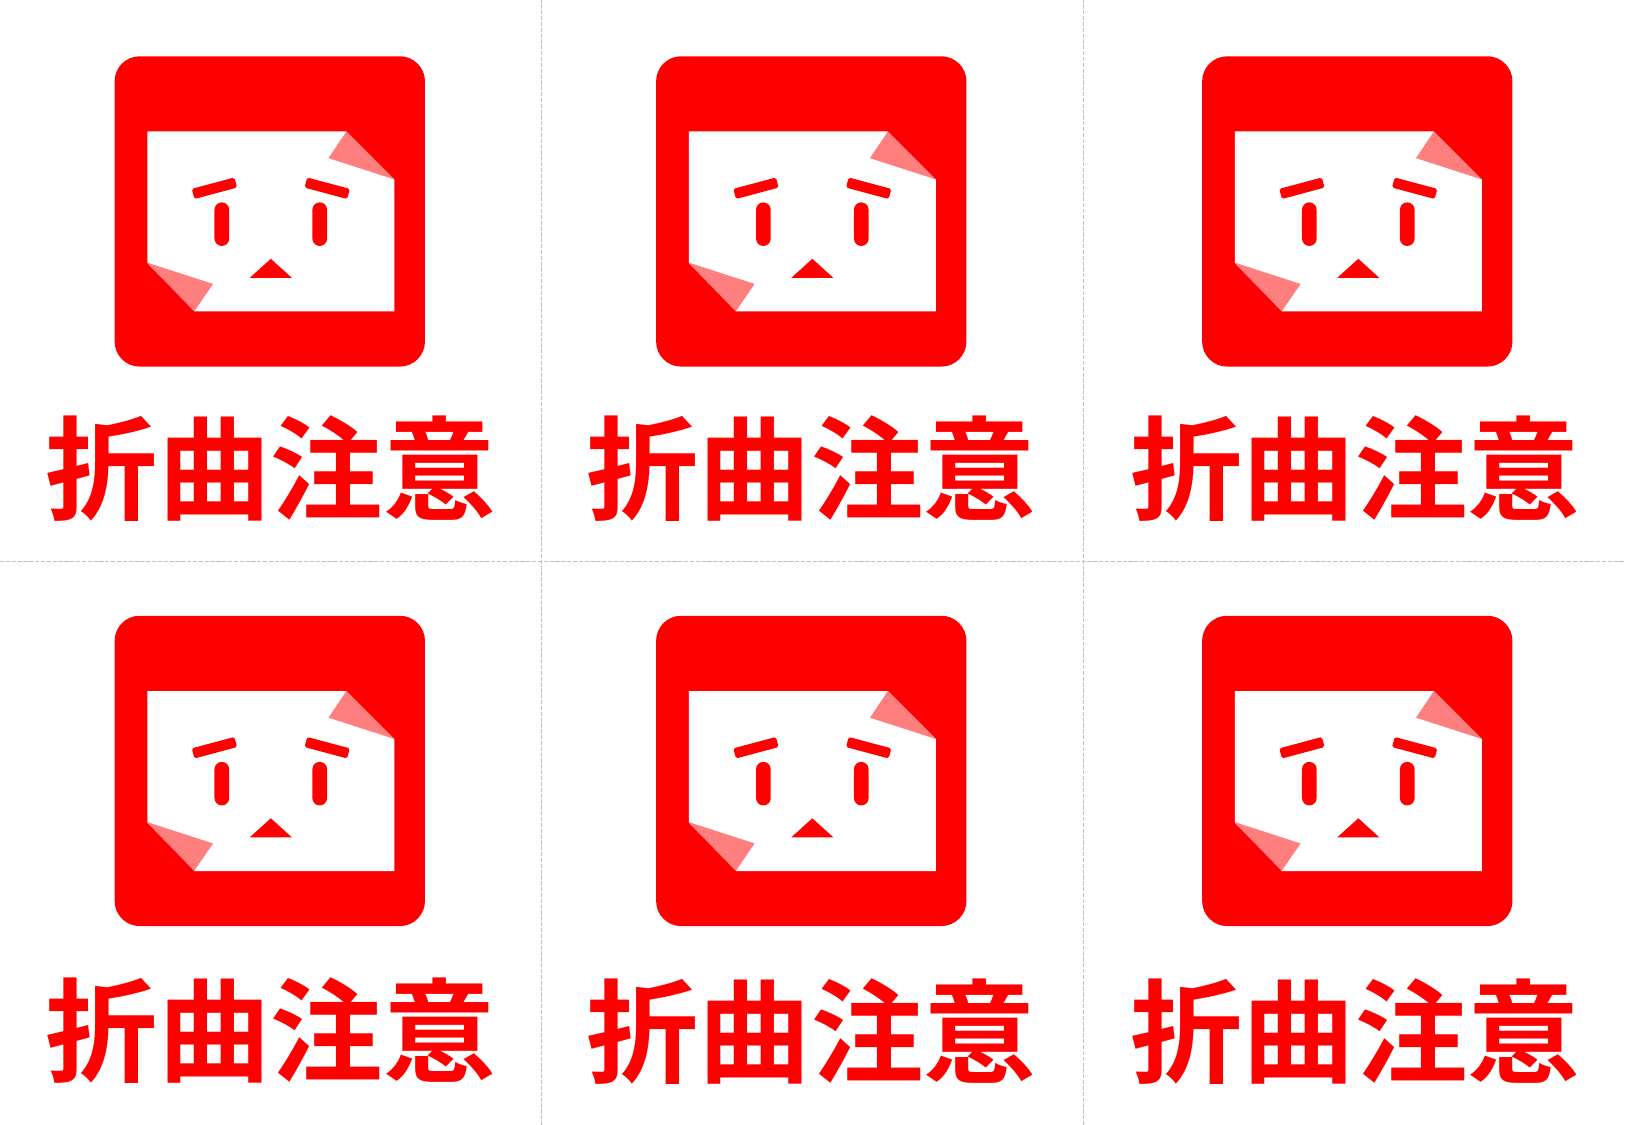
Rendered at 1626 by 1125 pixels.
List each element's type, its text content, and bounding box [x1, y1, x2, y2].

text_box 折曲注意 [586, 399, 1037, 535]
text_box 折曲注意 [586, 961, 1037, 1097]
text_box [656, 56, 967, 367]
text_box 折曲注意 [1130, 961, 1581, 1097]
text_box 折曲注意 [1130, 399, 1581, 535]
text_box 折曲注意 [45, 399, 496, 535]
text_box 折曲注意 [45, 961, 496, 1097]
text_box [114, 56, 425, 367]
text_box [1202, 615, 1513, 927]
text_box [114, 615, 425, 927]
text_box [1202, 56, 1513, 367]
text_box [656, 615, 967, 927]
